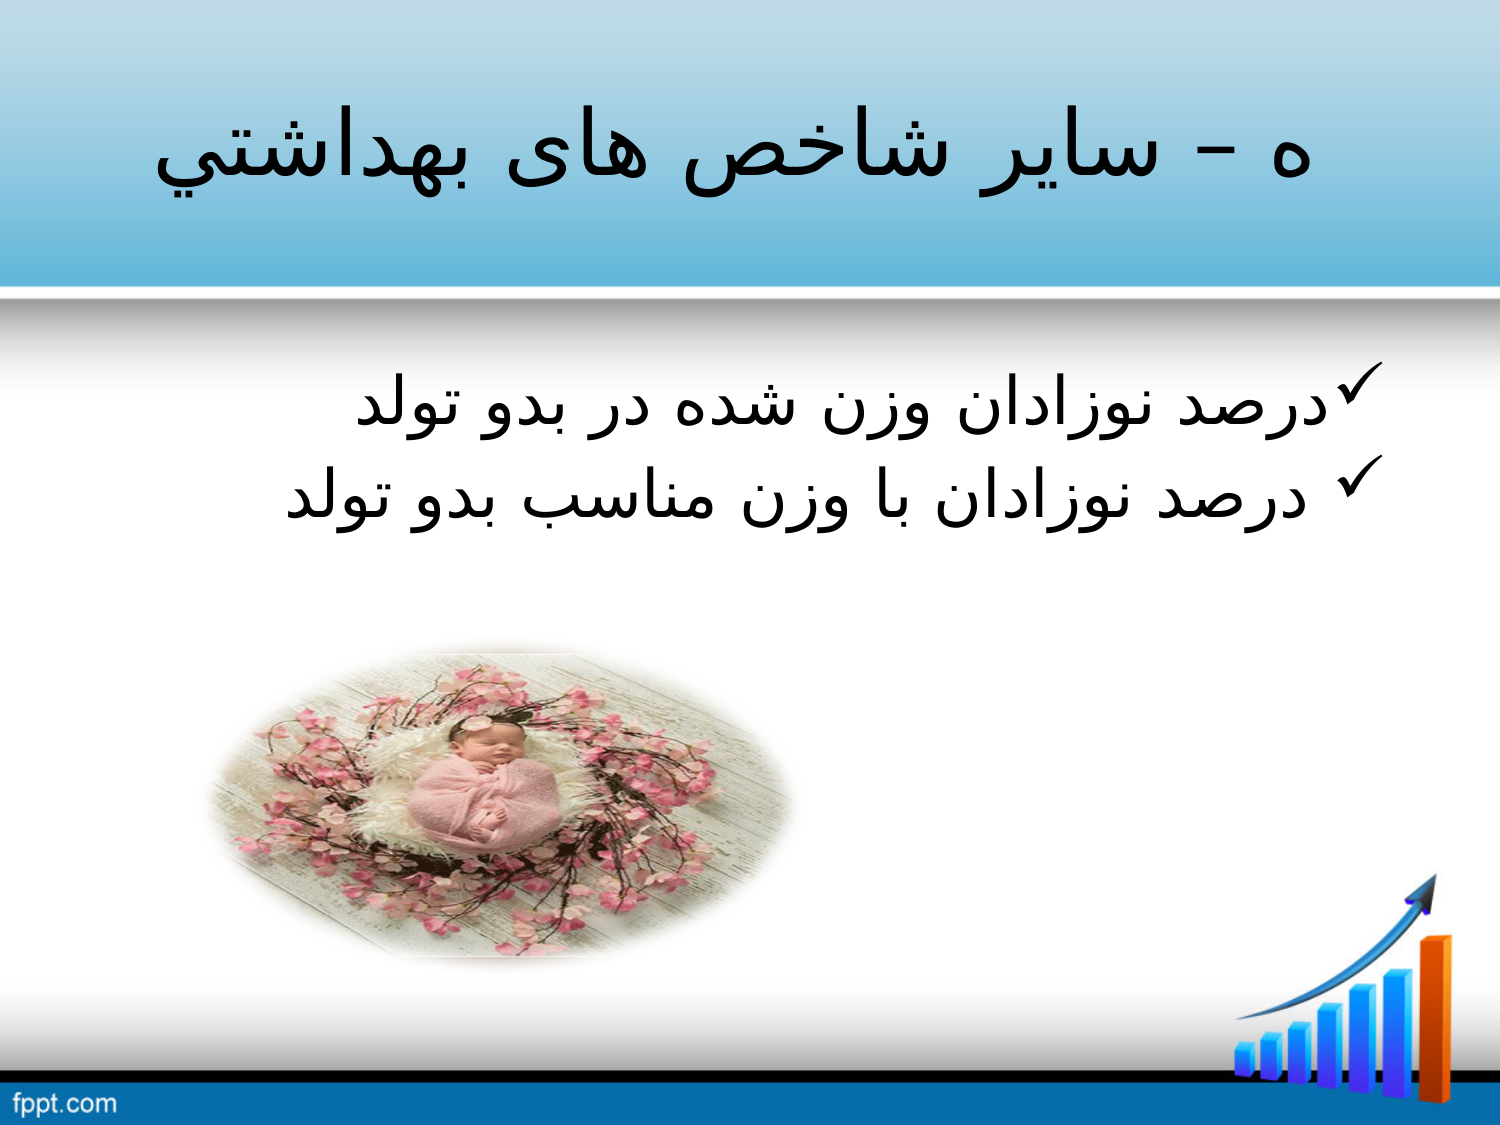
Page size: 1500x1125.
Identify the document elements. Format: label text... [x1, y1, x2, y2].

list درصد نوزادان وزن شده در بدو تولد درصد نوزادان با وزن مناسب بدو تولد [53, 350, 1404, 1093]
picture [0, 0, 1500, 1125]
title ه – سایر شاخص های بهداشتي [75, 45, 1425, 233]
